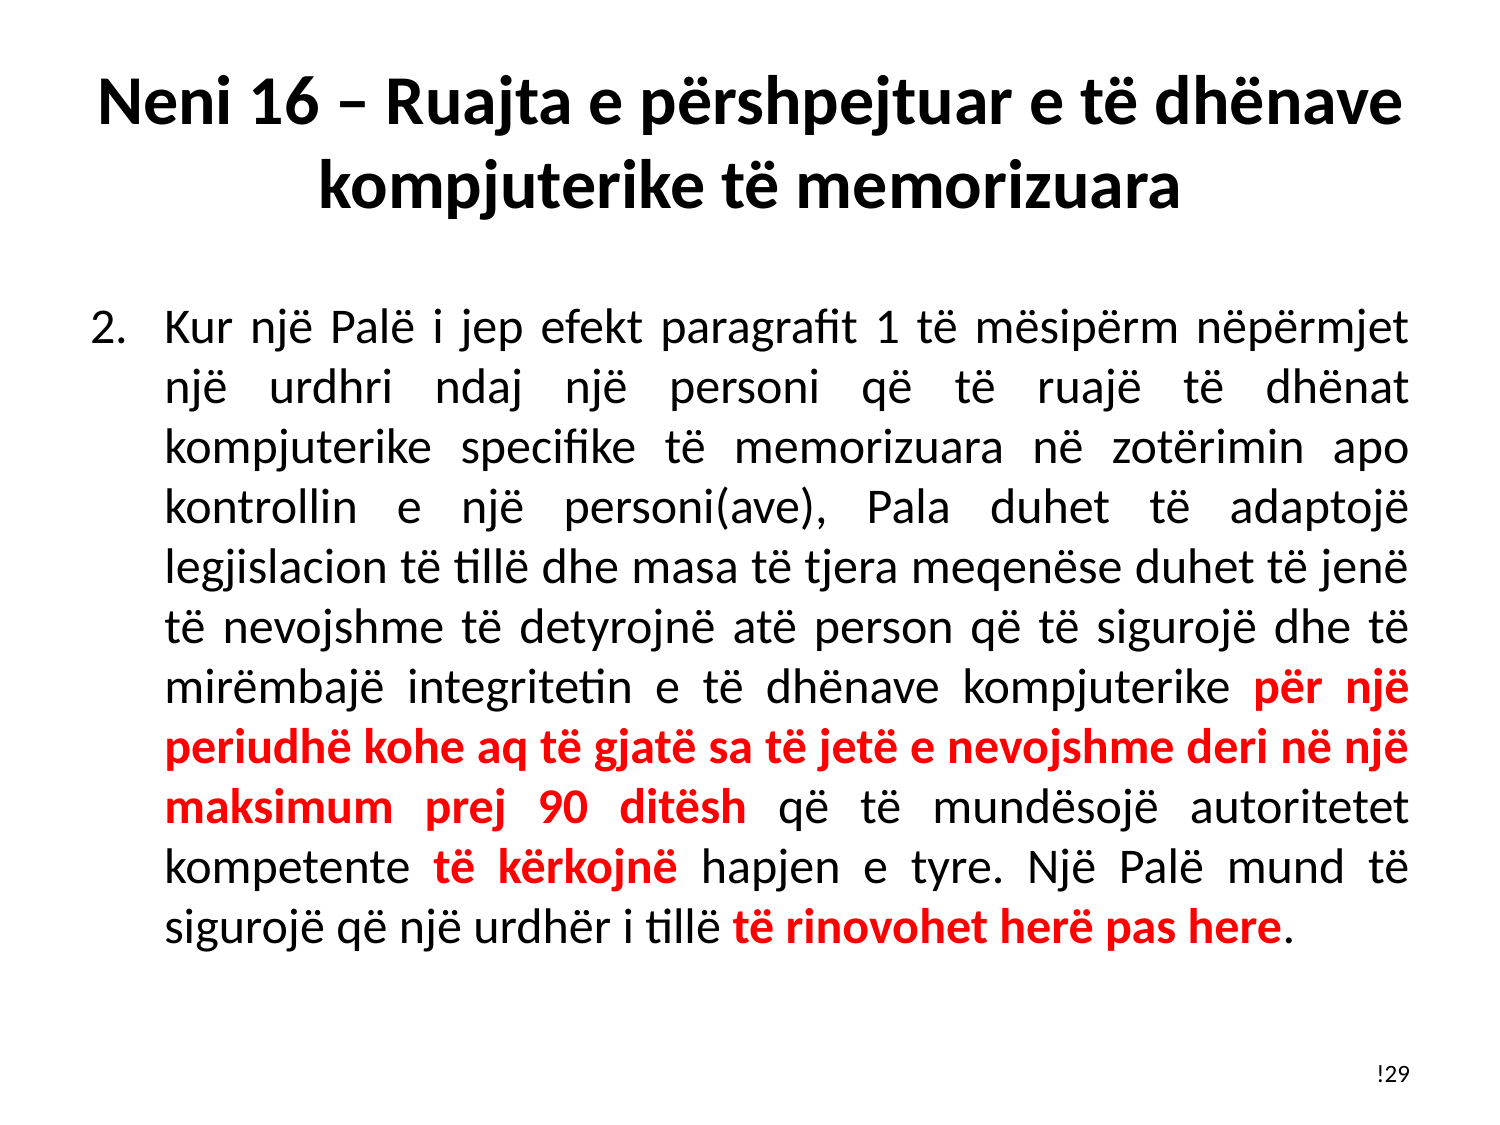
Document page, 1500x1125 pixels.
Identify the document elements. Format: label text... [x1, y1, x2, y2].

slide_number !29 [1074, 1042, 1425, 1103]
list Kur një Palë i jep efekt paragrafit 1 të mësipërm nëpërmjet një urdhri ndaj një personi që të ruajë të dhënat kompjuterike specifike të memorizuara në zotërimin apo kontrollin e një personi(ave), Pala duhet të adaptojë legjislacion të tillë dhe masa të tjera meqenëse duhet të jenë të nevojshme të detyrojnë atë person që të sigurojë dhe të mirëmbajë integritetin e të dhënave kompjuterike për një periudhë kohe aq të gjatë sa të jetë e nevojshme deri në një maksimum prej 90 ditësh që të mundësojë autoritetet kompetente të kërkojnë hapjen e tyre. Një Palë mund të sigurojë që një urdhër i tillë të rinovohet herë pas here. [74, 286, 1426, 1030]
title Neni 16 – Ruajta e përshpejtuar e të dhënave kompjuterike të memorizuara [76, 44, 1426, 232]
